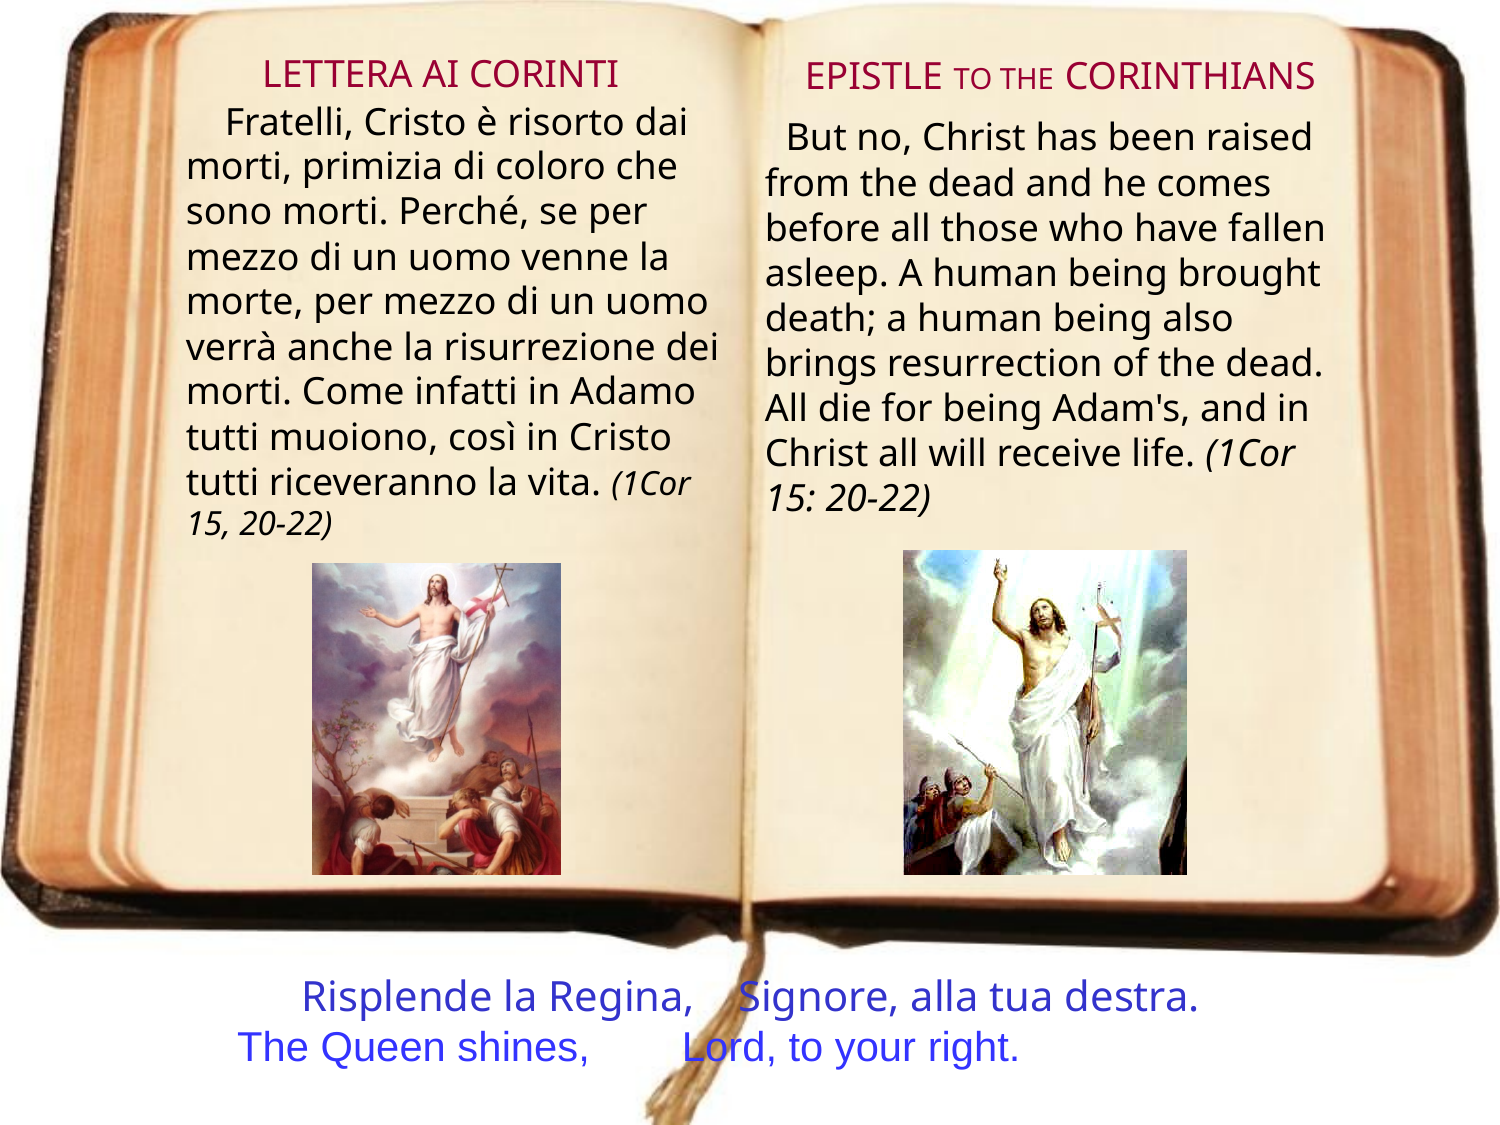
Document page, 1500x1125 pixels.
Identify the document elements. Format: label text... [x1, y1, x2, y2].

text_box Fratelli, Cristo è risorto dai morti, primizia di coloro che sono morti. Perché, se per mezzo di un uomo venne la morte, per mezzo di un uomo verrà anche la risurrezione dei morti. Come infatti in Adamo tutti muoiono, così in Cristo tutti riceveranno la vita. (1Cor 15, 20-22) [171, 90, 759, 550]
text_box LETTERA AI CORINTI [159, 42, 722, 103]
picture [0, 0, 1500, 1125]
title EPISTLE TO THE CORINTHIANS [679, 0, 1442, 100]
text_box But no, Christ has been raised from the dead and he comes before all those who have fallen asleep. A human being brought death; a human being also brings resurrection of the dead. All die for being Adam's, and in Christ all will receive life. (1Cor 15: 20-22) [749, 101, 1363, 527]
text_box Risplende la Regina, Signore, alla tua destra. The Queen shines, Lord, to your right. [0, 962, 1475, 1078]
